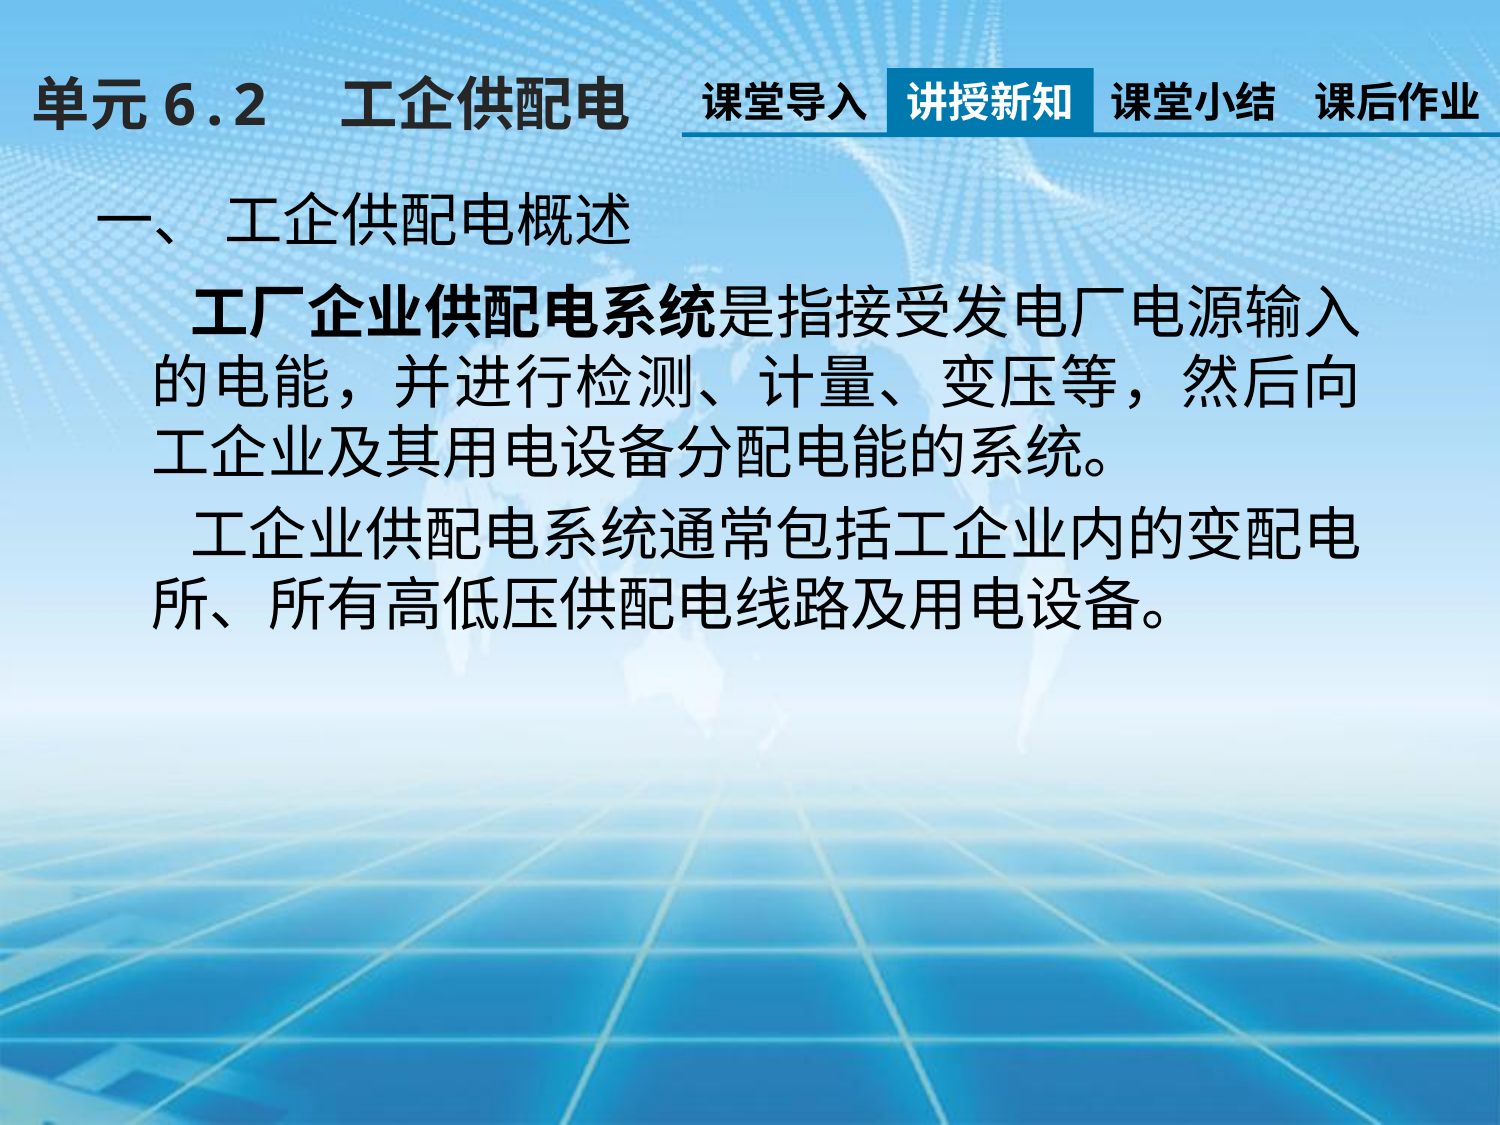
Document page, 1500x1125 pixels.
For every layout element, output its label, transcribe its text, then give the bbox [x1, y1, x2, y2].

text_box 一、 工企供配电概述 [80, 175, 1431, 278]
text_box 工厂企业供配电系统是指接受发电厂电源输入的电能，并进行检测、计量、变压等，然后向工企业及其用电设备分配电能的系统。 工企业供配电系统通常包括工企业内的变配电所、所有高低压供配电线路及用电设备。 [80, 278, 1377, 949]
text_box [16, 59, 1500, 145]
picture [0, 0, 1500, 1125]
